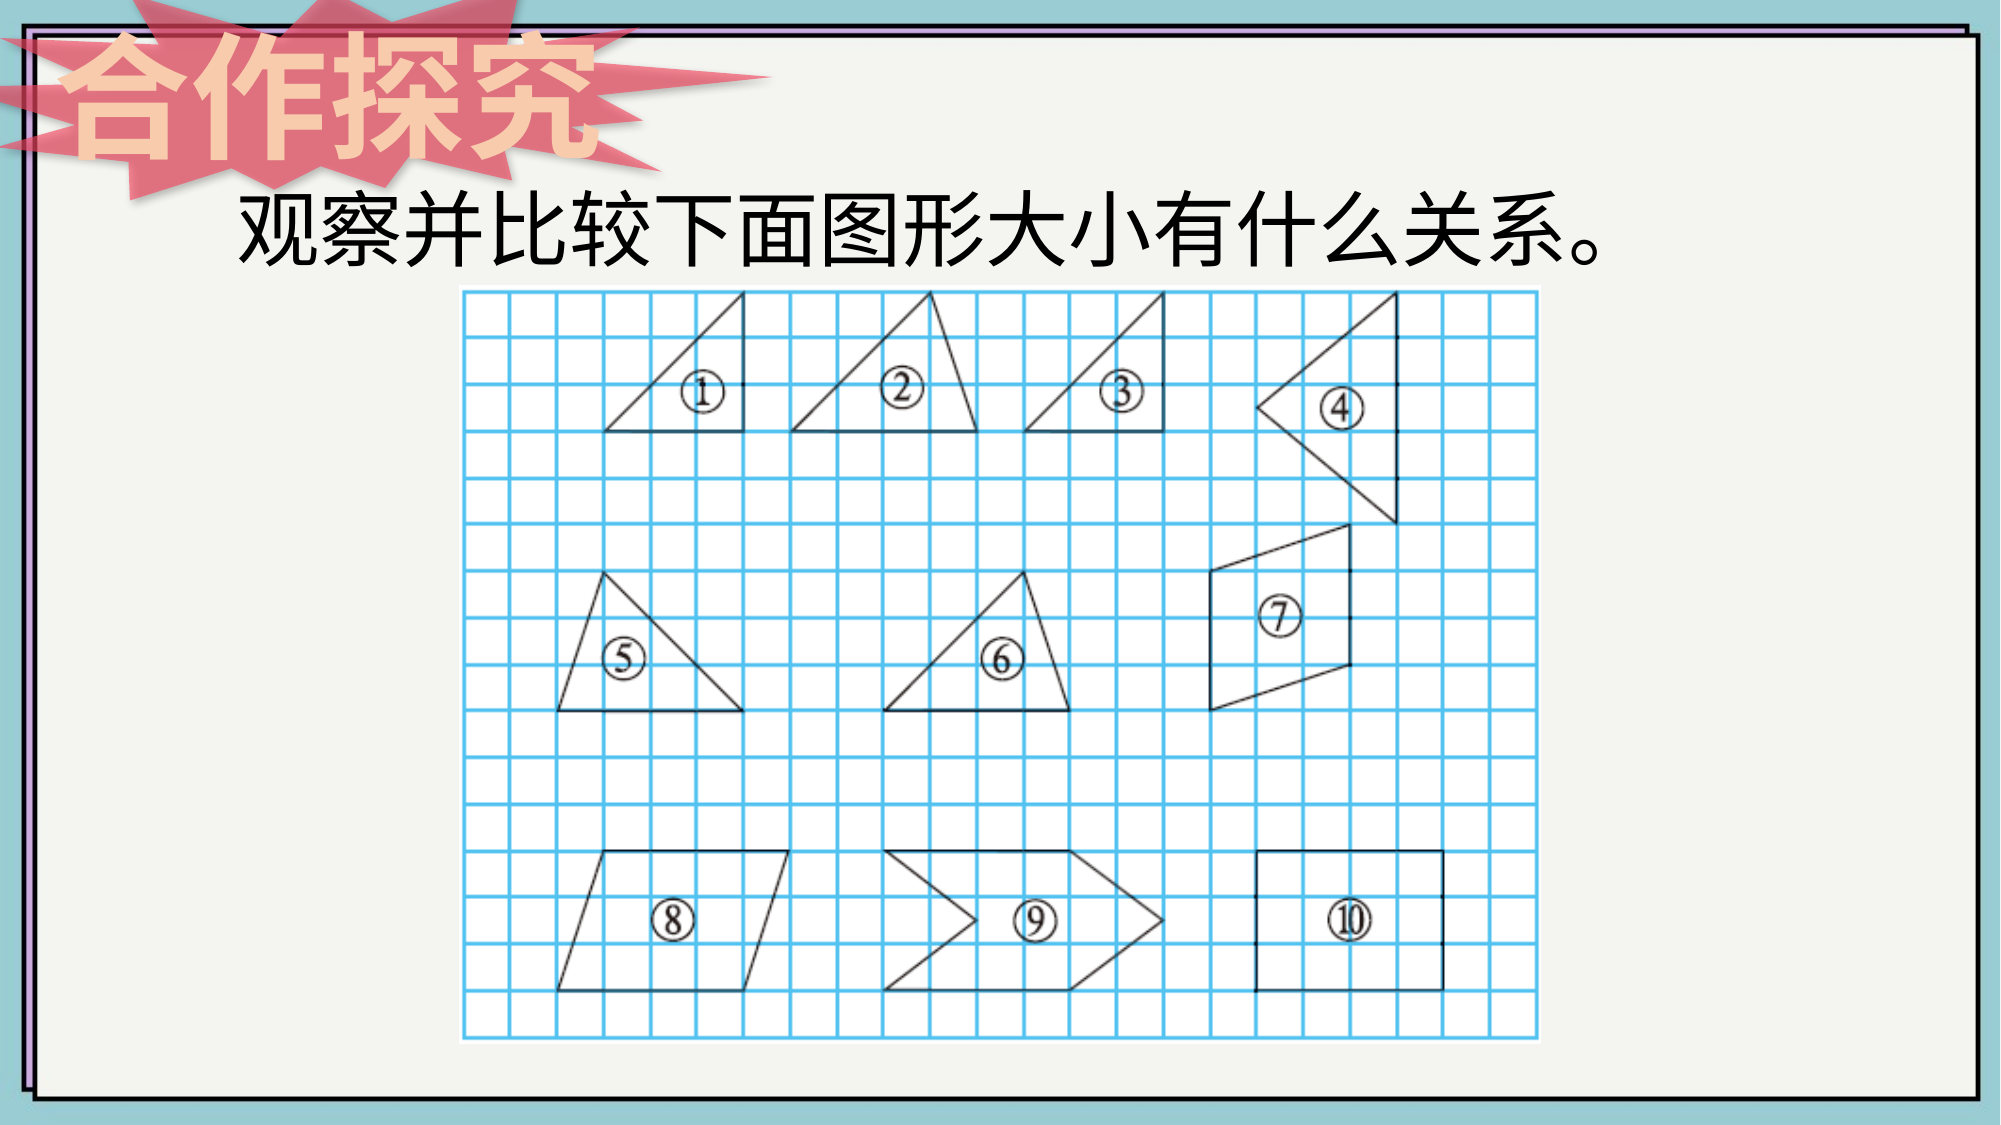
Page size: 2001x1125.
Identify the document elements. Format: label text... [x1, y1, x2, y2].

text_box 观察并比较下面图形大小有什么关系。 [221, 169, 1667, 285]
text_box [0, 0, 1039, 218]
picture [0, 0, 2001, 1125]
